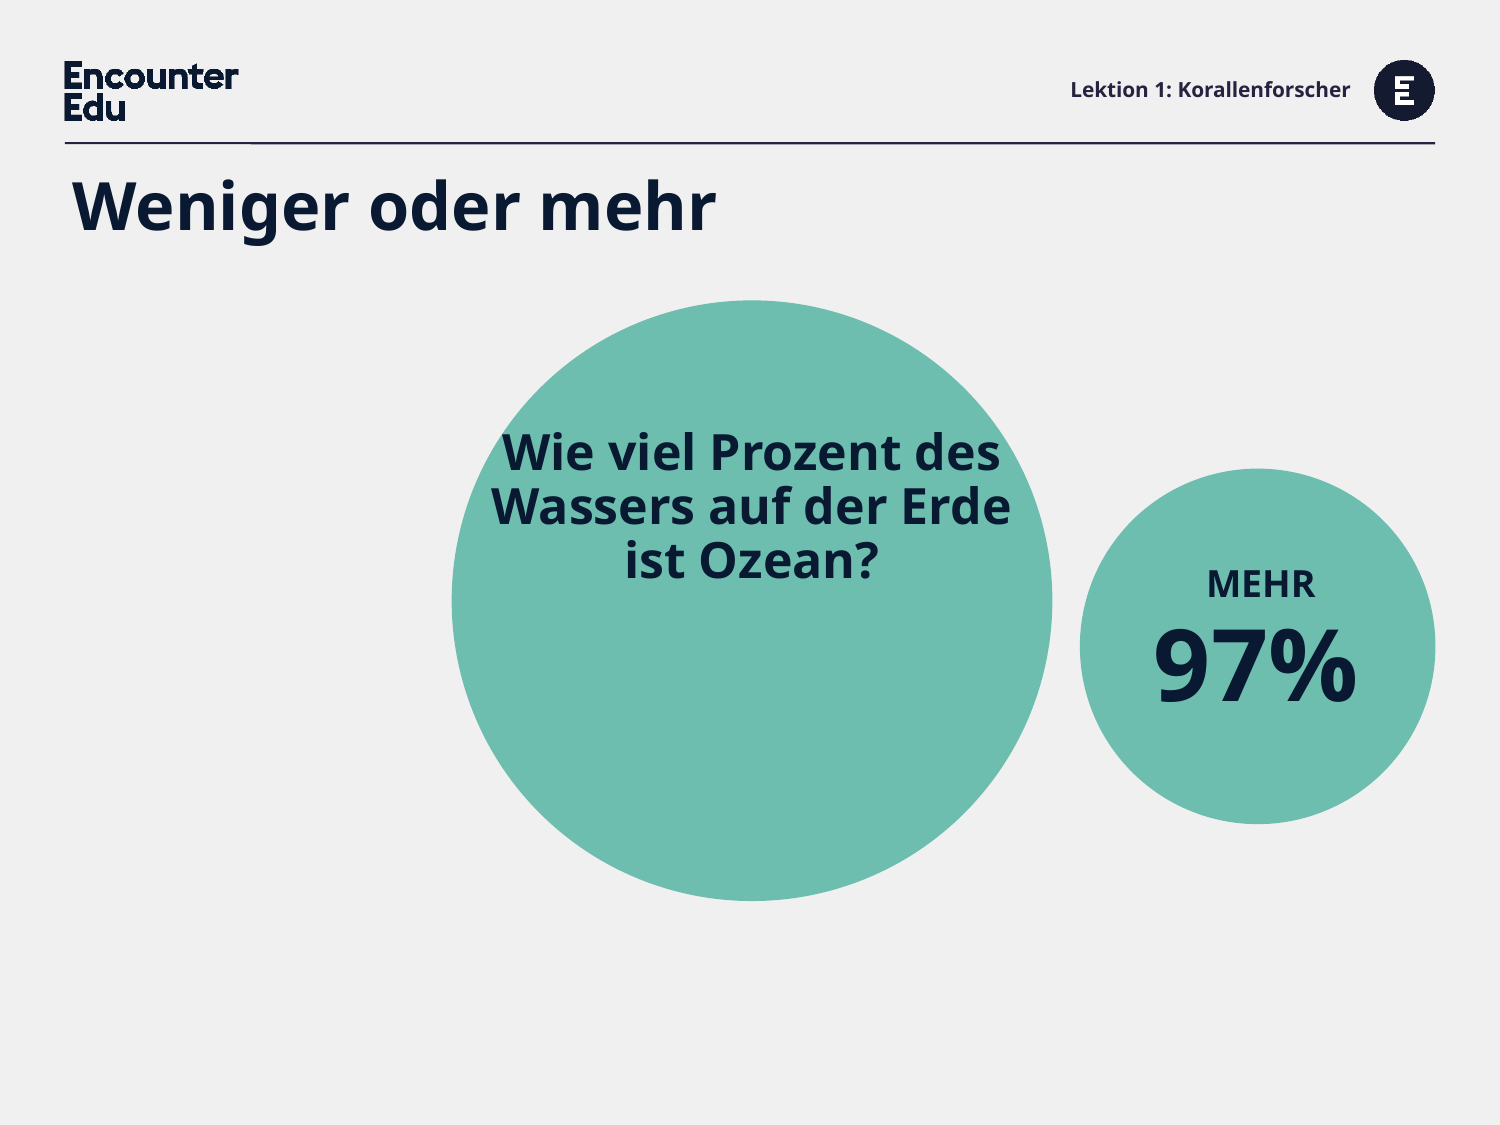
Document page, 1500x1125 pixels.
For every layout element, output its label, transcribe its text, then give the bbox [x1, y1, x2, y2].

picture [1372, 58, 1436, 122]
picture [60, 59, 243, 122]
title Lektion 1: Korallenforscher [749, 67, 1359, 114]
list 97% [1097, 655, 1415, 790]
list Wie viel Prozent des Wassers auf der Erde ist Ozean? [482, 419, 1021, 602]
text_box MEHR [1083, 516, 1439, 655]
text_box Weniger oder mehr [64, 156, 750, 252]
